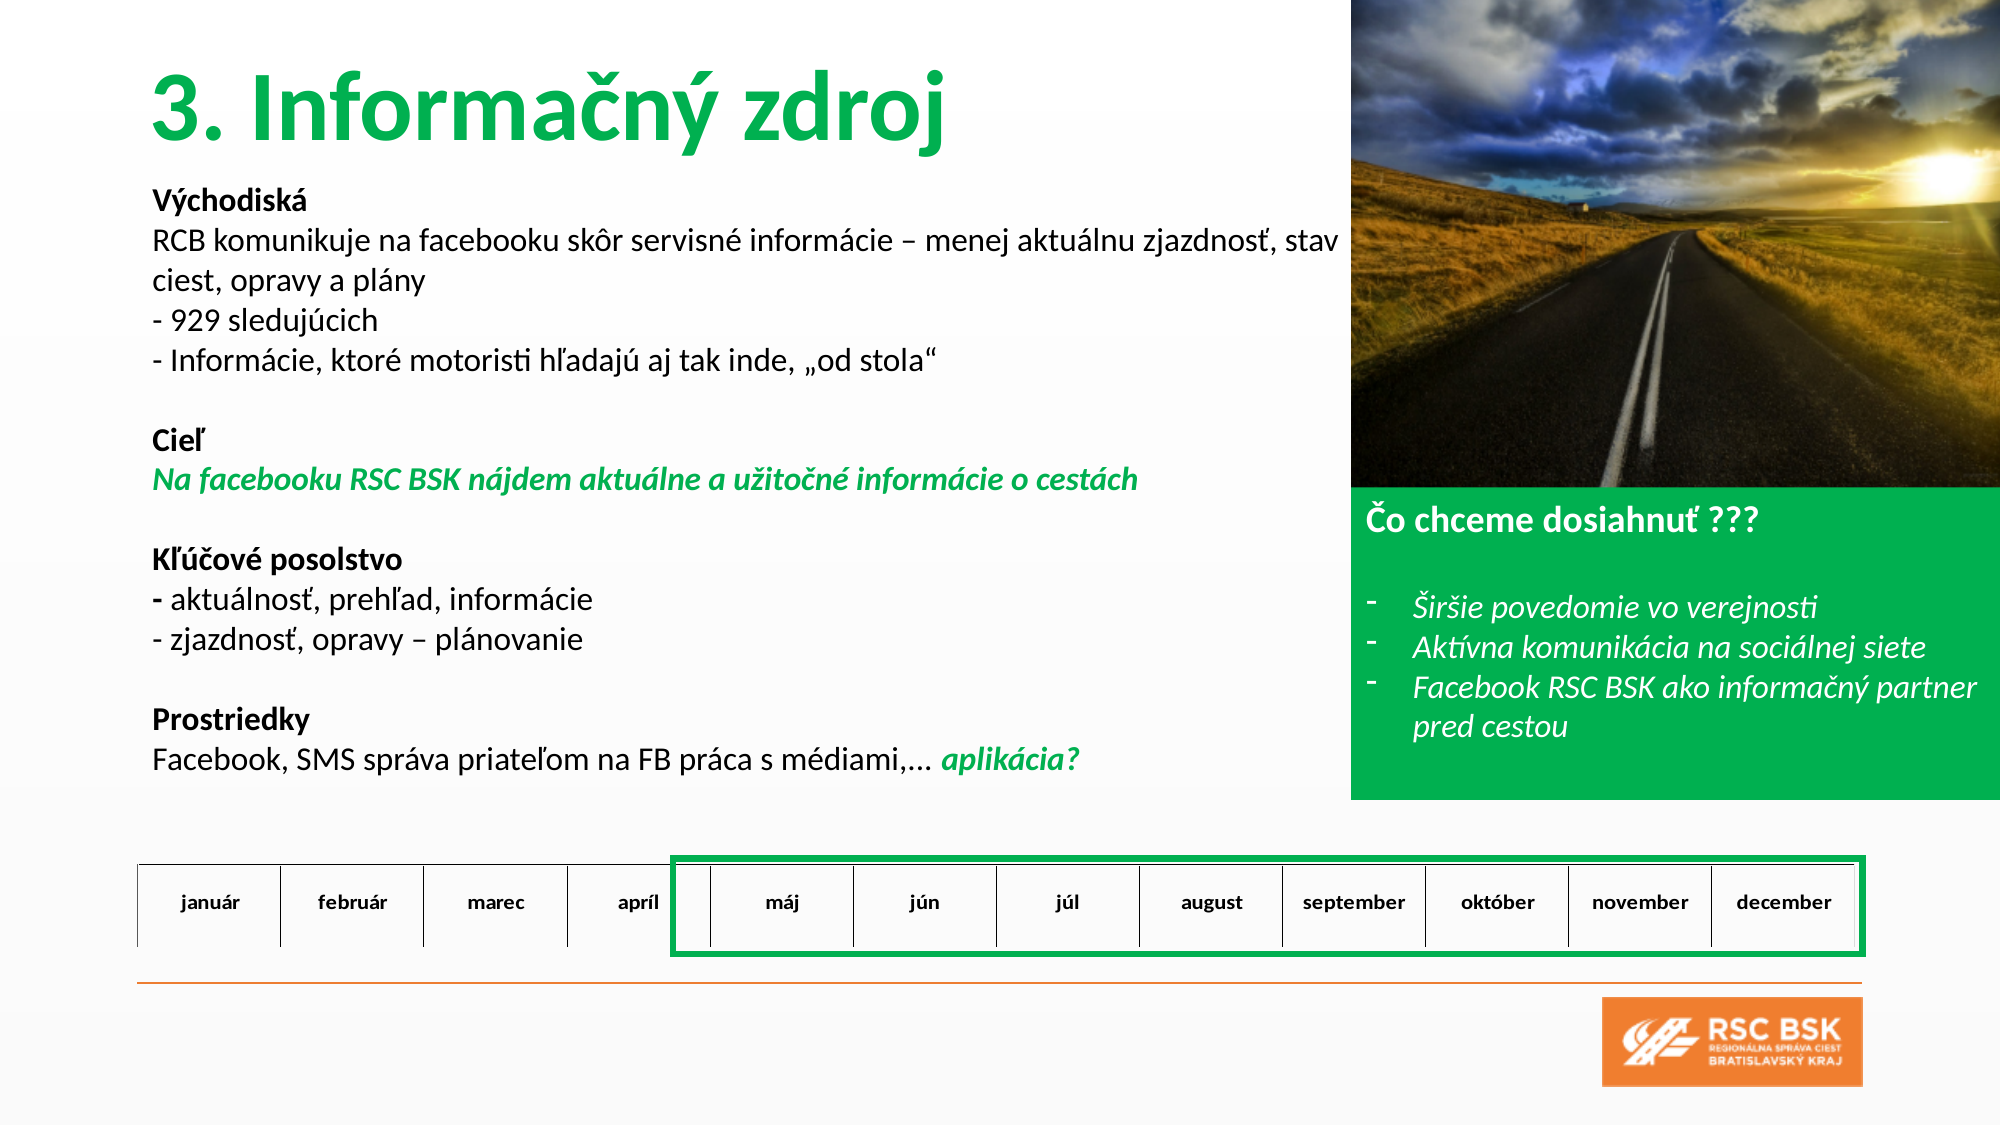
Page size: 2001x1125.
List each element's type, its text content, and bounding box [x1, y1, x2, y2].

title 3. Informačný zdroj [134, 0, 1351, 204]
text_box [137, 864, 1856, 949]
text_box Východiská RCB komunikuje na facebooku skôr servisné informácie – menej aktuálnu zjazdnosť, stav ciest, opravy a plány - 929 sledujúcich - Informácie, ktoré motoristi hľadajú aj tak inde, „od stola“ Cieľ Na facebooku RSC BSK nájdem aktuálne a užitočné informácie o cestách Kľúčové posolstvo - aktuálnosť, prehľad, informácie - zjazdnosť, opravy – plánovanie Prostriedky Facebook, SMS správa priateľom na FB práca s médiami,... aplikácia? [137, 170, 1362, 828]
text_box [673, 858, 1863, 955]
text_box Čo chceme dosiahnuť ??? Širšie povedomie vo verejnosti Aktívna komunikácia na sociálnej siete Facebook RSC BSK ako informačný partner pred cestou [1351, 488, 2000, 800]
picture [1351, 0, 2000, 488]
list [1602, 997, 1863, 1087]
